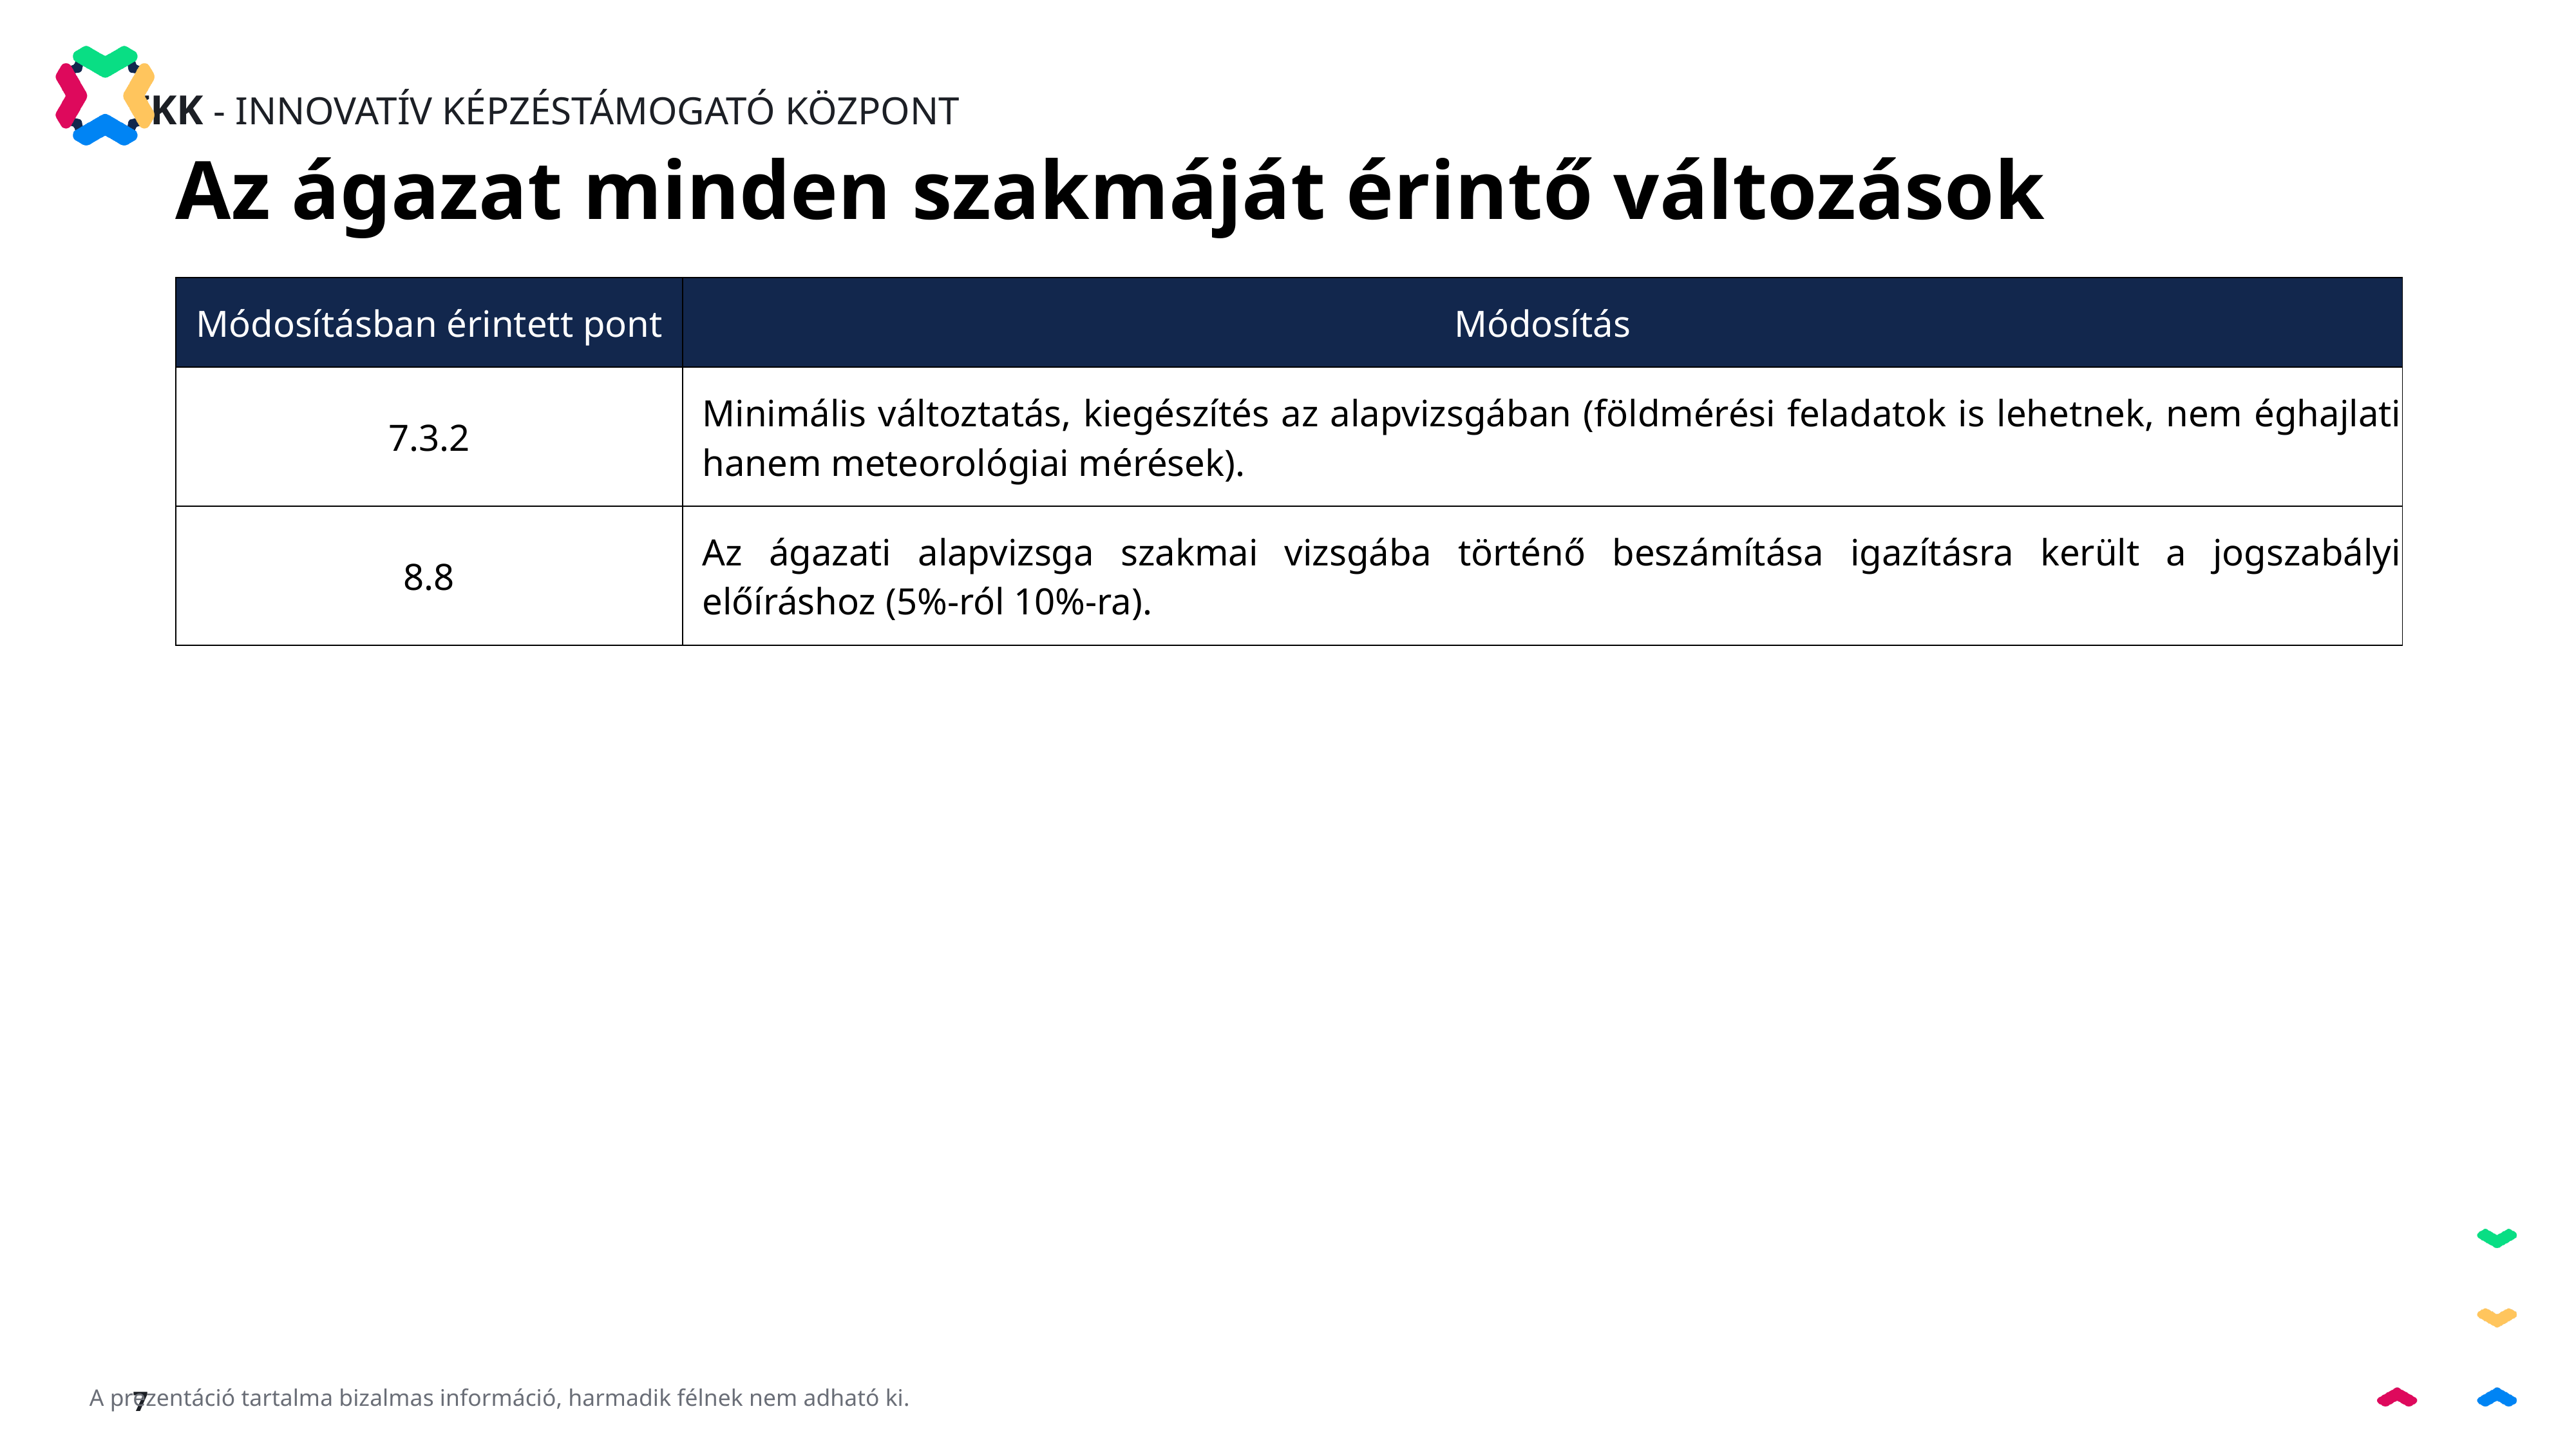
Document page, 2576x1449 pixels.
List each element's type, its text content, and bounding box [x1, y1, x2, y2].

table_header Módosítás [683, 278, 2402, 366]
list Az ágazat minden szakmáját érintő változások [175, 138, 2336, 247]
table_cell Minimális változtatás, kiegészítés az alapvizsgában (földmérési feladatok is lehetnek, nem éghajlati hanem meteorológiai mérések). [683, 368, 2402, 506]
picture [55, 46, 155, 146]
table_cell 7.3.2 [176, 368, 682, 506]
table_cell 8.8 [176, 507, 682, 645]
table_cell Az ágazati alapvizsga szakmai vizsgába történő beszámítása igazításra került a jogszabályi előíráshoz (5%-ról 10%-ra). [683, 507, 2402, 645]
picture [2377, 1229, 2517, 1406]
table_header Módosításban érintett pont [176, 278, 682, 366]
